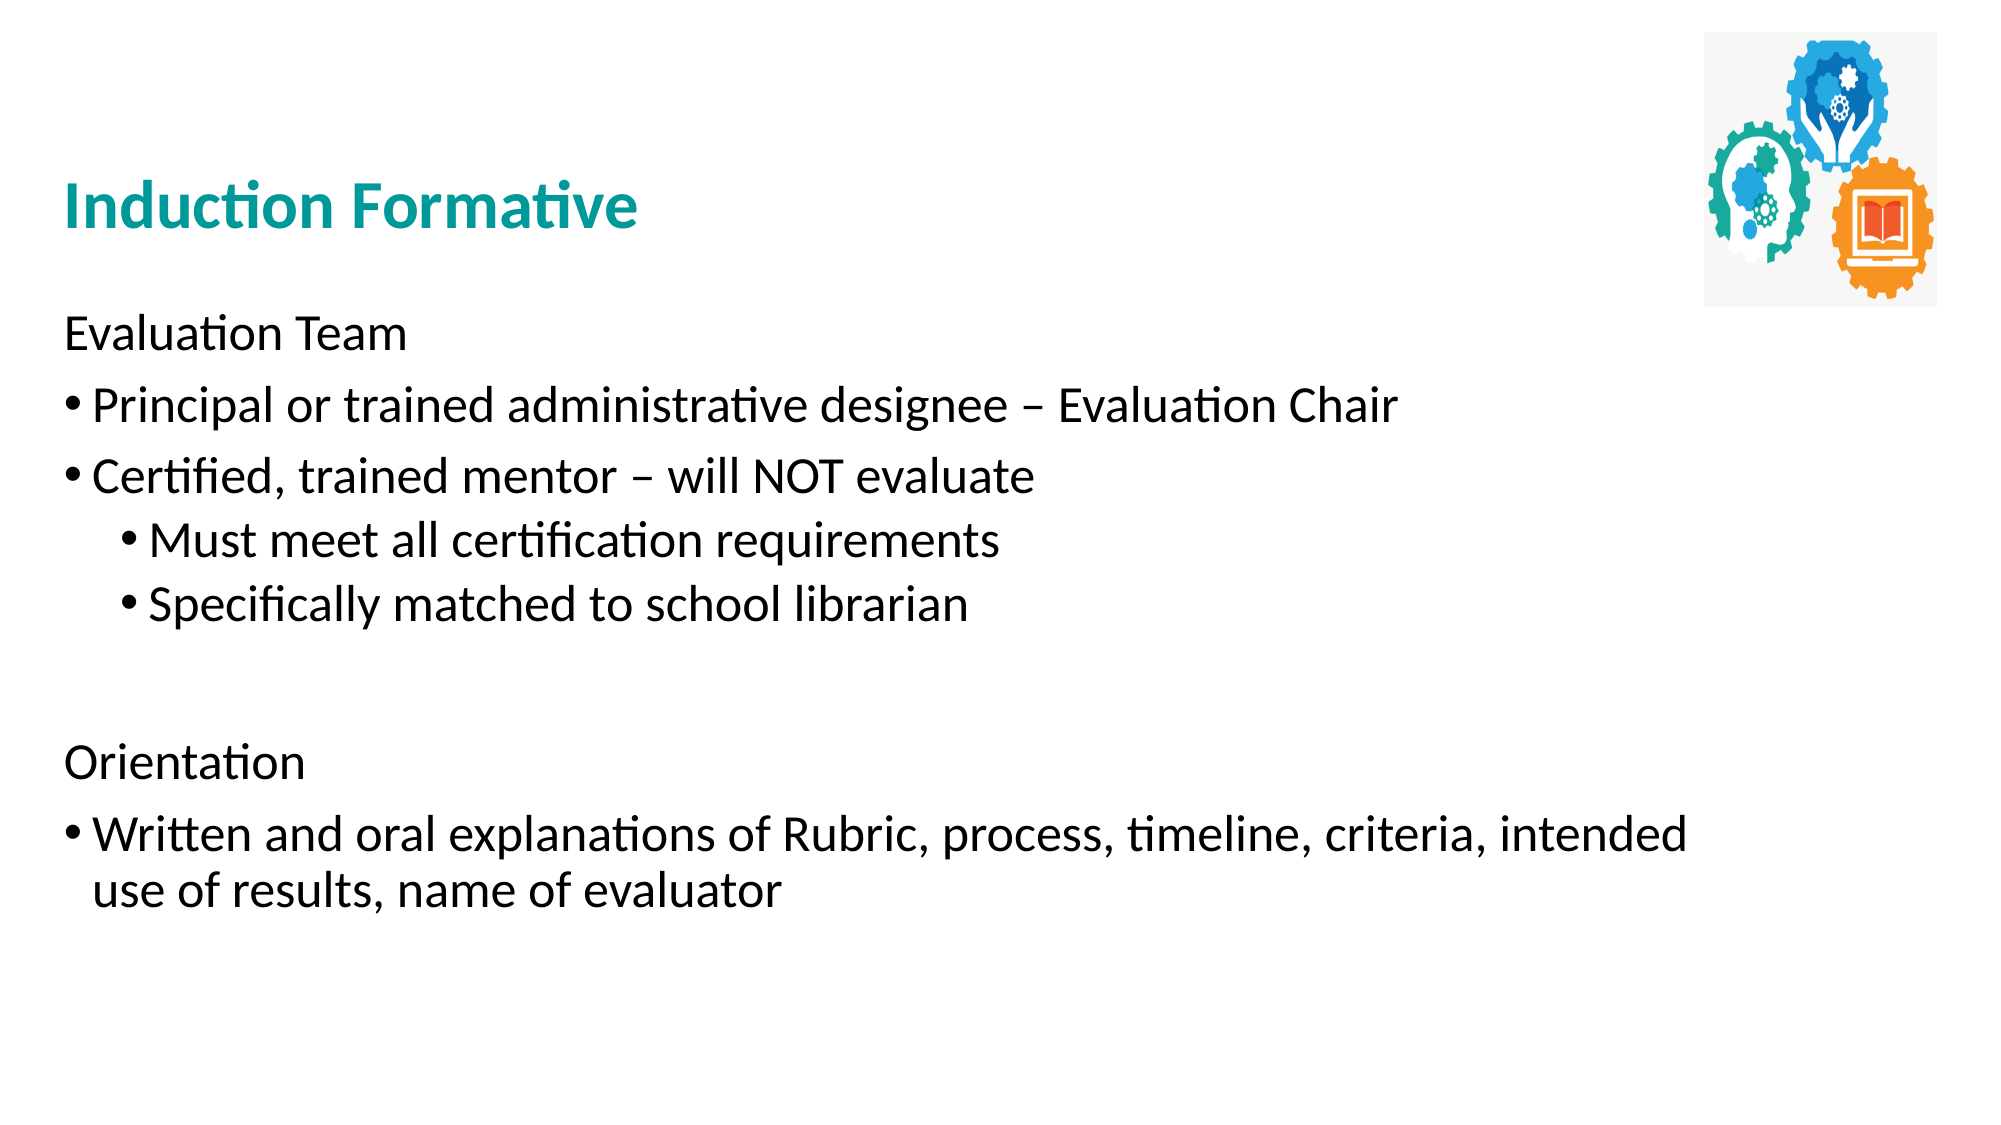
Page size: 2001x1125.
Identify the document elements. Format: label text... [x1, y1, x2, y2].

title Induction Formative [63, 32, 1704, 243]
list Evaluation Team Principal or trained administrative designee – Evaluation Chair Certified, trained mentor – will NOT evaluate Must meet all certification requirements Specifically matched to school librarian Orientation Written and oral explanations of Rubric, process, timeline, criteria, intended use of results, name of evaluator [63, 261, 1705, 963]
picture [1704, 32, 1937, 307]
